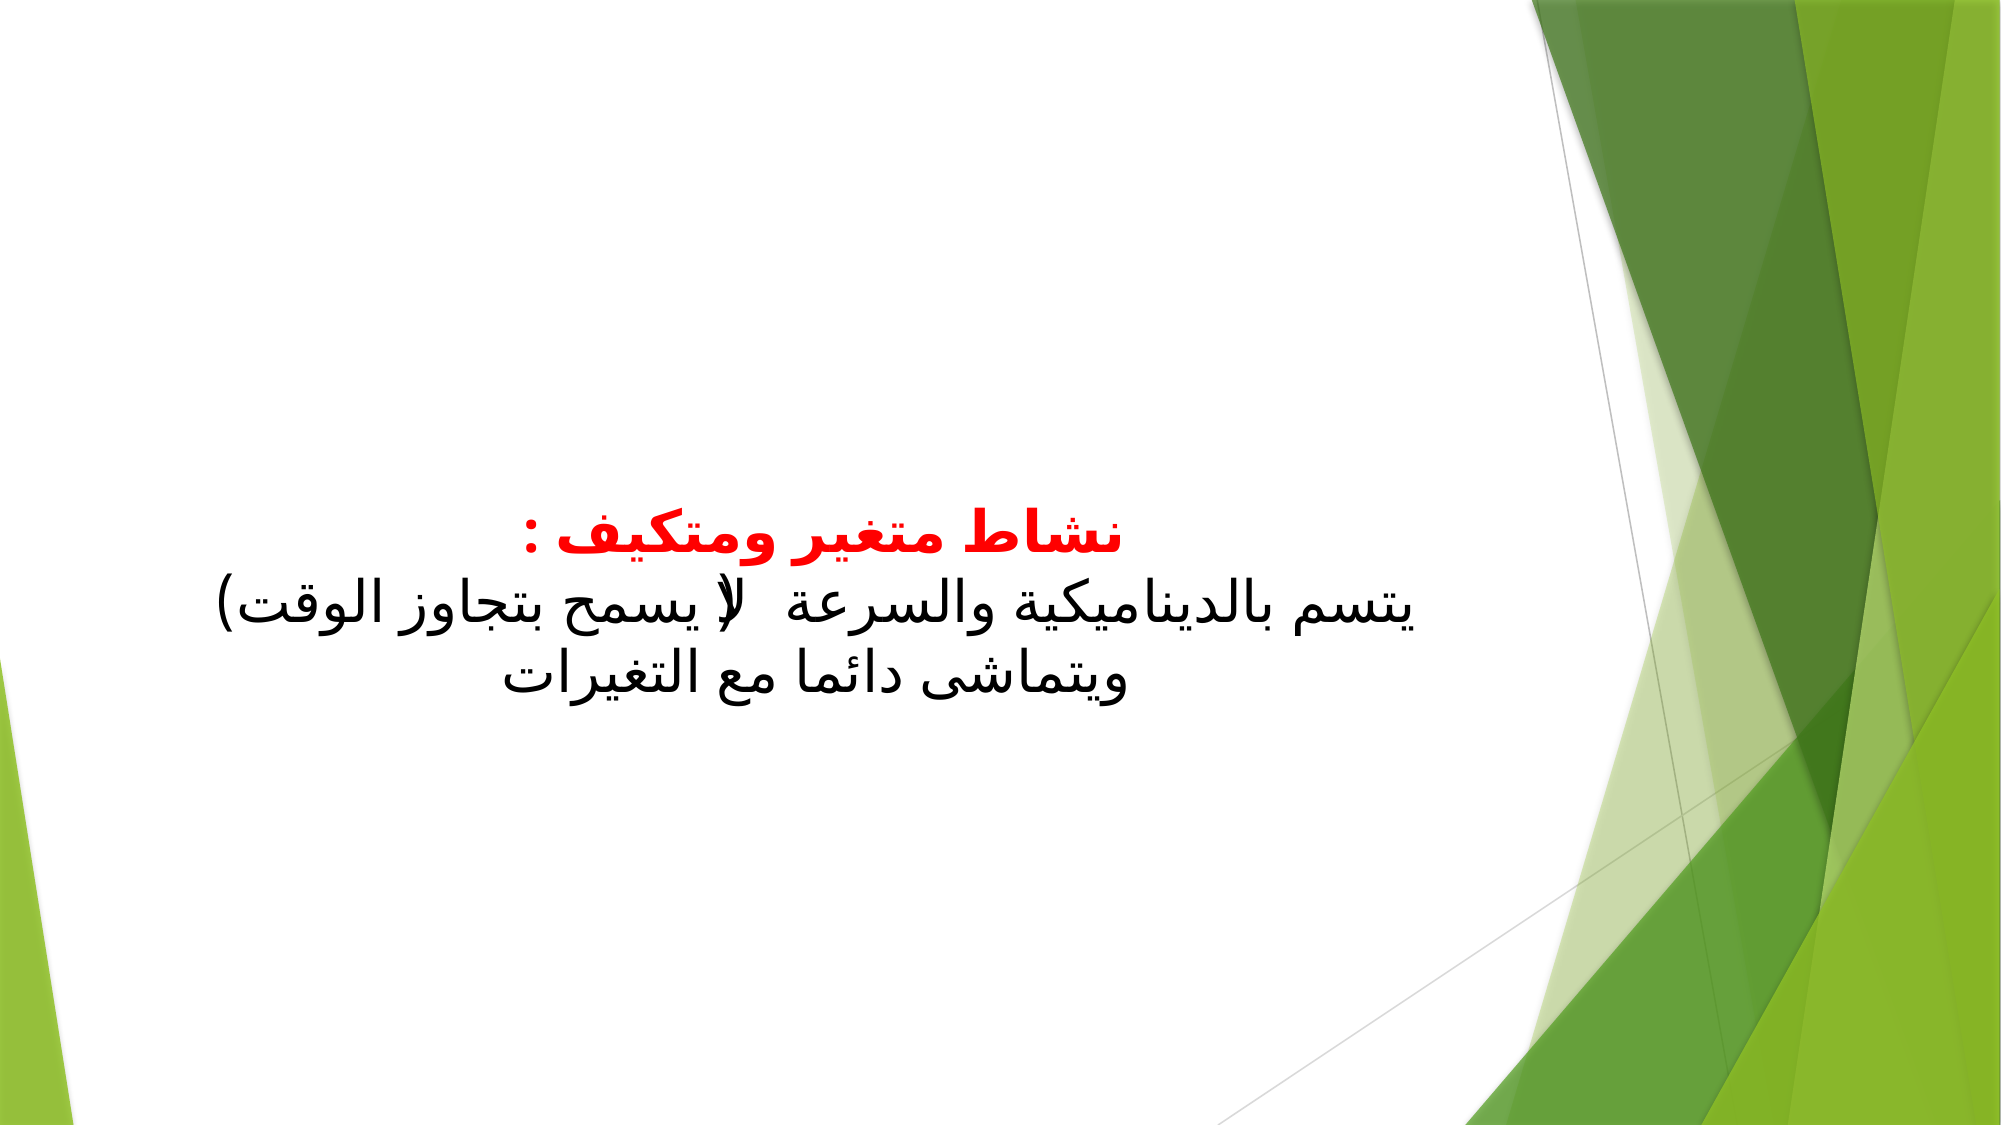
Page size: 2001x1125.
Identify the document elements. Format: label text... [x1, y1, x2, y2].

text_box نشاط متغير ومتكيف : يتسم بالديناميكية والسرعة (لا يسمح بتجاوز الوقت) ويتماشى دائما مع التغيرات [147, 486, 1500, 712]
